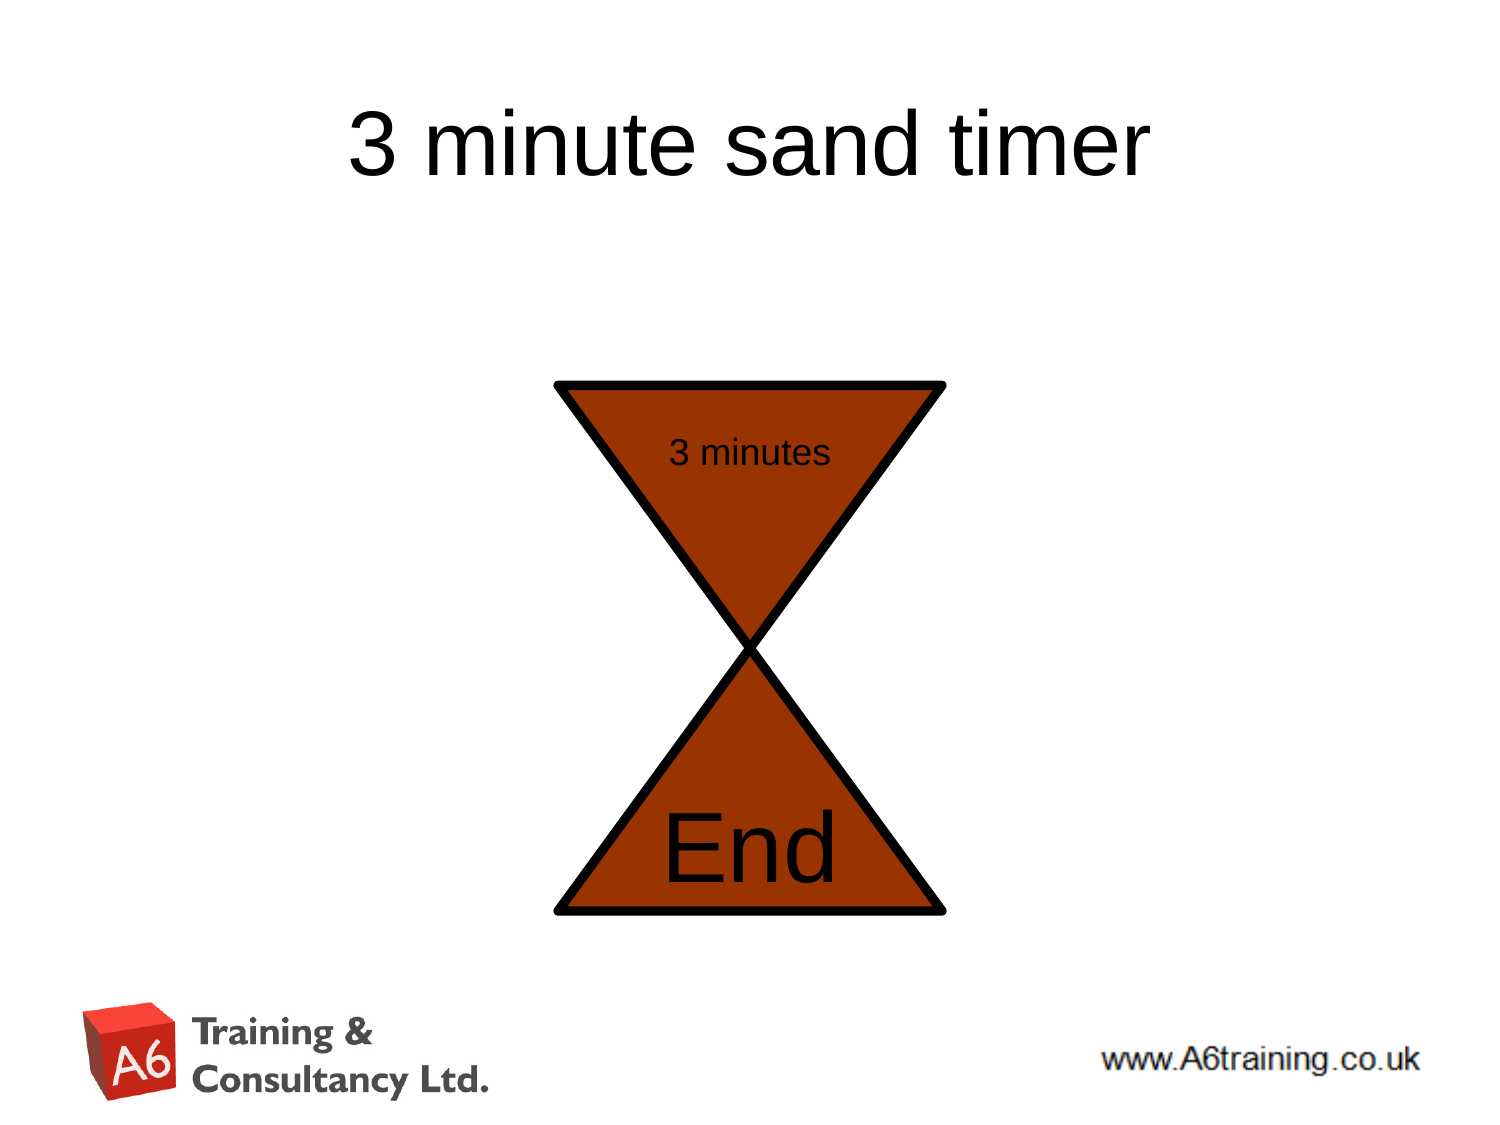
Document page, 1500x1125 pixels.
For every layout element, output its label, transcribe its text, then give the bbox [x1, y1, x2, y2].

title 3 minute sand timer [74, 44, 1426, 233]
picture [70, 978, 502, 1125]
text_box [556, 383, 944, 775]
picture [1080, 1023, 1436, 1104]
text_box [556, 786, 944, 914]
text_box 3 minutes [653, 420, 846, 481]
text_box End [646, 775, 854, 910]
